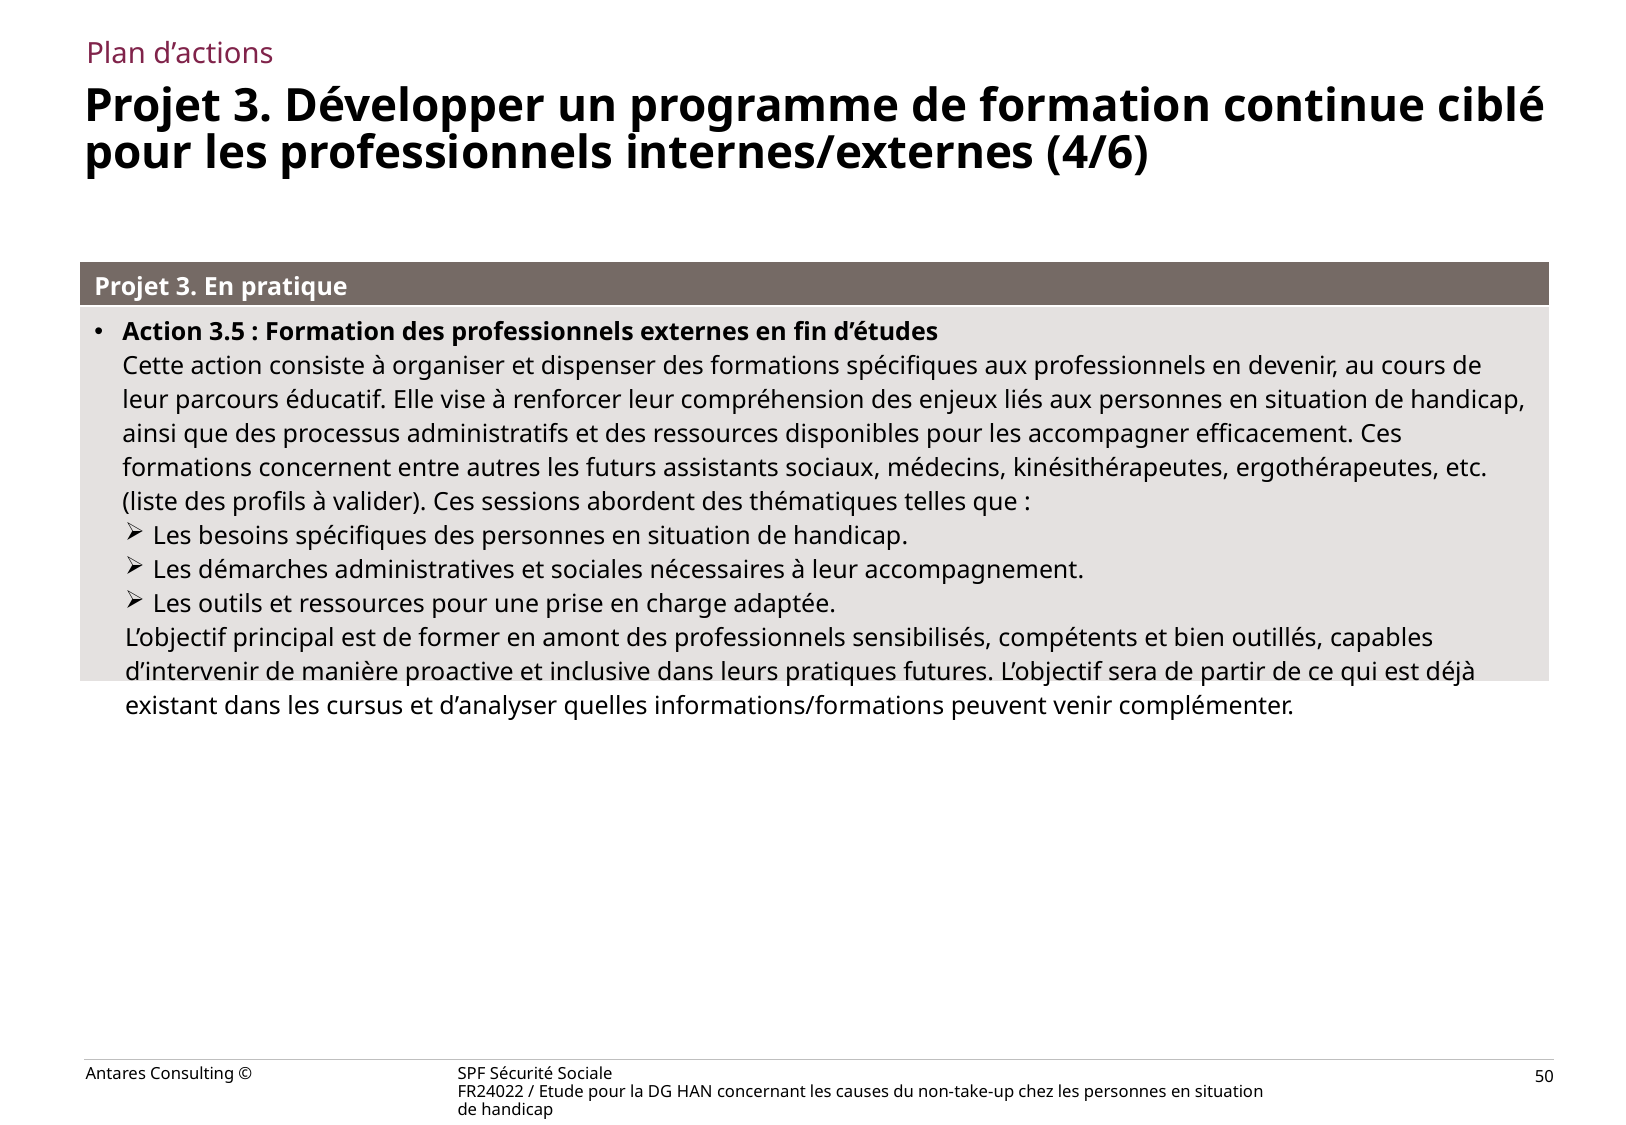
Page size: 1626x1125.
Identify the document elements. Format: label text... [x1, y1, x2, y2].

text_box Plan d’actions [86, 38, 1522, 70]
title Projet 3. Développer un programme de formation continue ciblé pour les professionnels internes/externes (4/6) [84, 82, 1550, 229]
table_header Projet 3. En pratique [80, 262, 1549, 305]
table_cell Action 3.5 : Formation des professionnels externes en fin d’études Cette action consiste à organiser et dispenser des formations spécifiques aux professionnels en devenir, au cours de leur parcours éducatif. Elle vise à renforcer leur compréhension des enjeux liés aux personnes en situation de handicap, ainsi que des processus administratifs et des ressources disponibles pour les accompagner efficacement. Ces formations concernent entre autres les futurs assistants sociaux, médecins, kinésithérapeutes, ergothérapeutes, etc. (liste des profils à valider). Ces sessions abordent des thématiques telles que : Les besoins spécifiques des personnes en situation de handicap. Les démarches administratives et sociales nécessaires à leur accompagnement. Les outils et ressources pour une prise en charge adaptée. L’objectif principal est de former en amont des professionnels sensibilisés, compétents et bien outillés, capables d’intervenir de manière proactive et inclusive dans leurs pratiques futures. L’objectif sera de partir de ce qui est déjà existant dans les cursus et d’analyser quelles informations/formations peuvent venir complémenter. [80, 307, 1549, 681]
